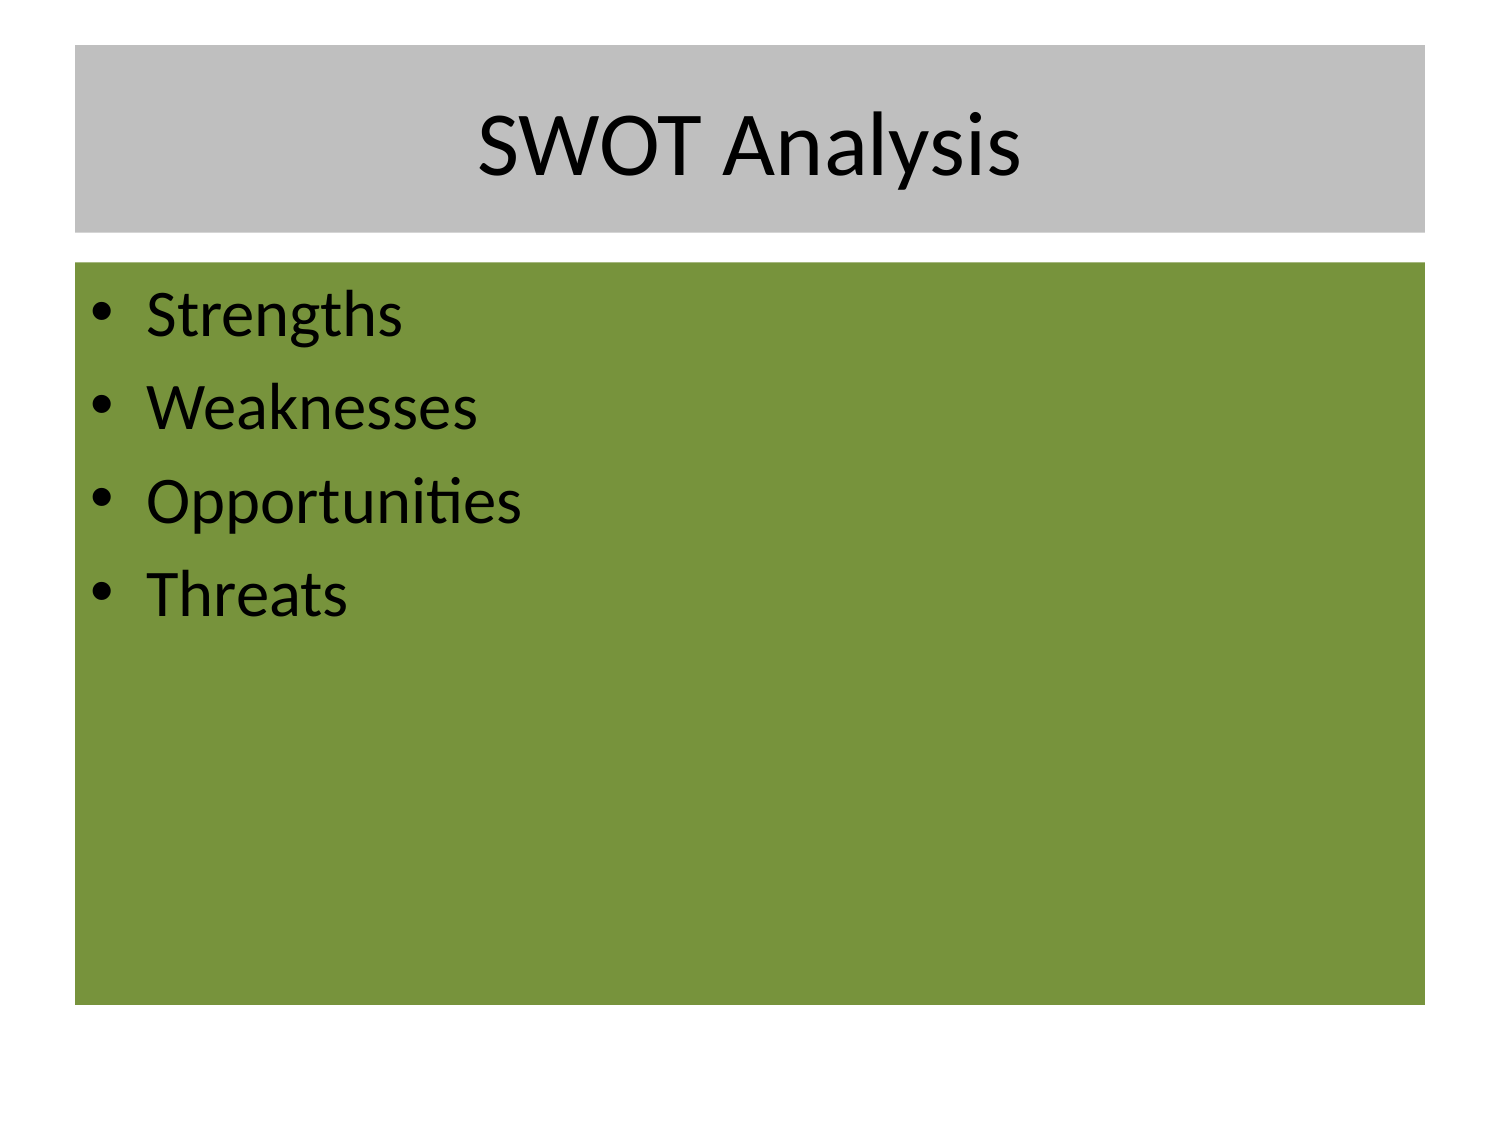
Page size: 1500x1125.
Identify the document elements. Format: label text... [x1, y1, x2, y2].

title SWOT Analysis [75, 45, 1425, 233]
list Strengths Weaknesses Opportunities Threats [75, 262, 1425, 1005]
